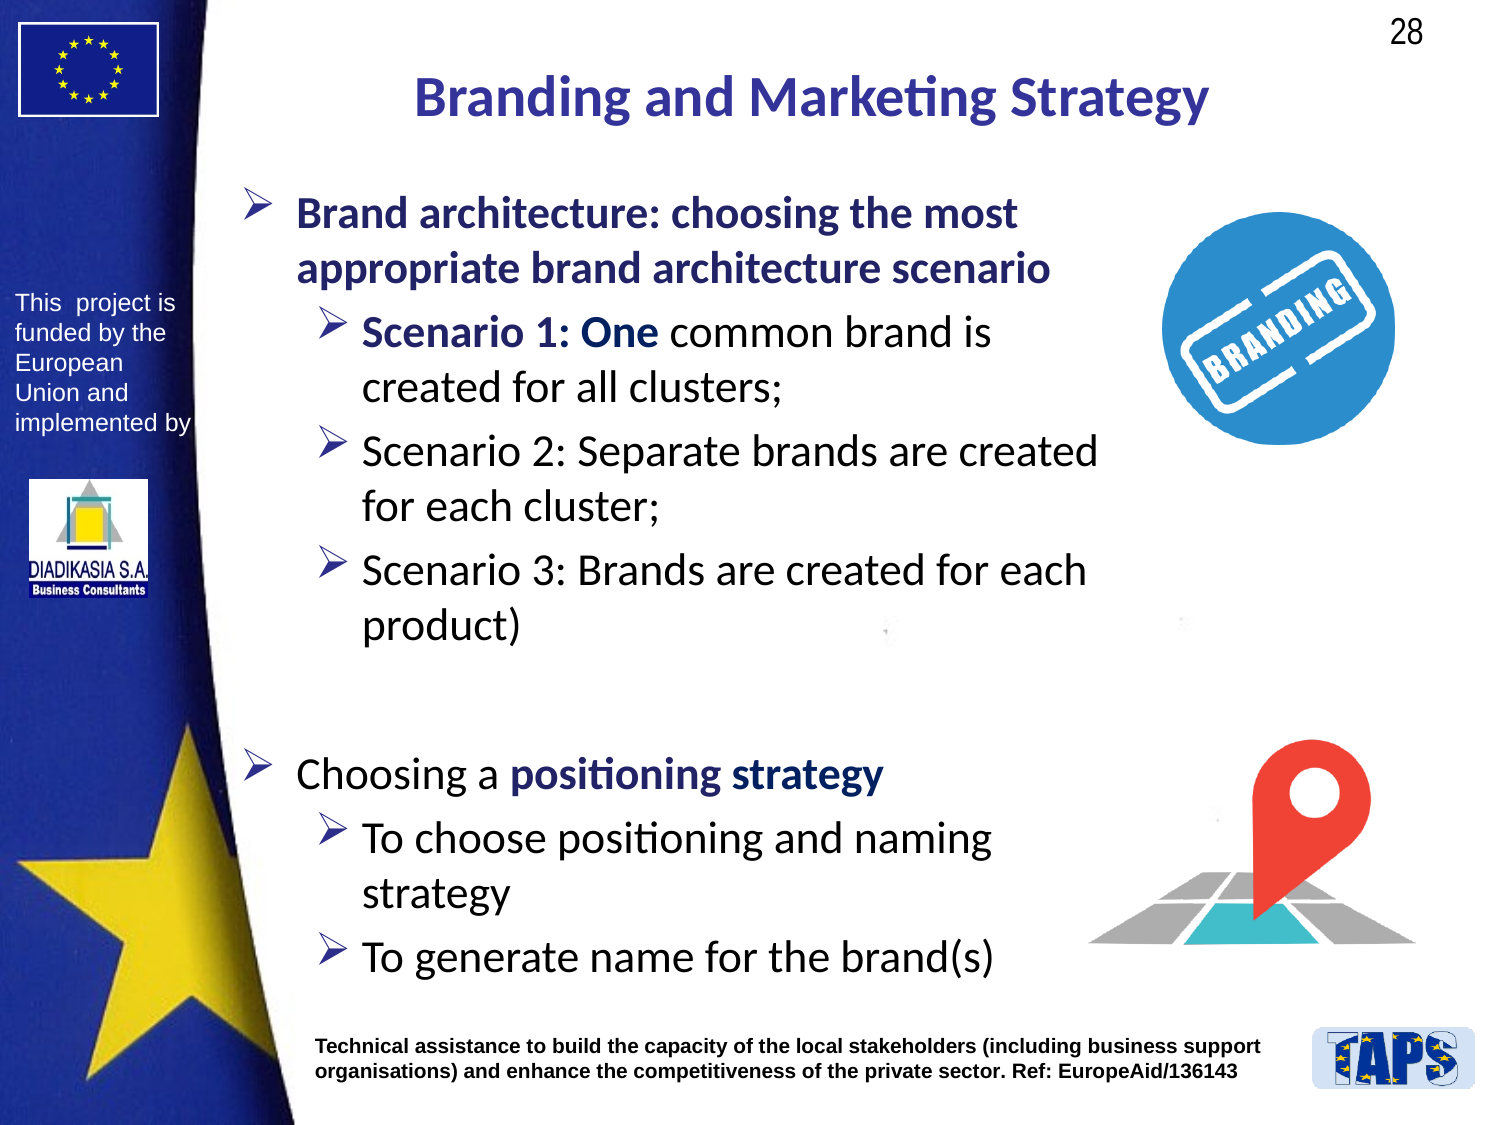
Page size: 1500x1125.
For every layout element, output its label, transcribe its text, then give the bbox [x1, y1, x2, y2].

title Branding and Marketing Strategy [199, 49, 1426, 137]
picture [0, 0, 1500, 1125]
list Brand architecture: choosing the most appropriate brand architecture scenario Scenario 1: One common brand is created for all clusters; Scenario 2: Separate brands are created for each cluster; Scenario 3: Brands are created for each product) Choosing a positioning strategy To choose positioning and naming strategy To generate name for the brand(s) [224, 174, 1138, 976]
